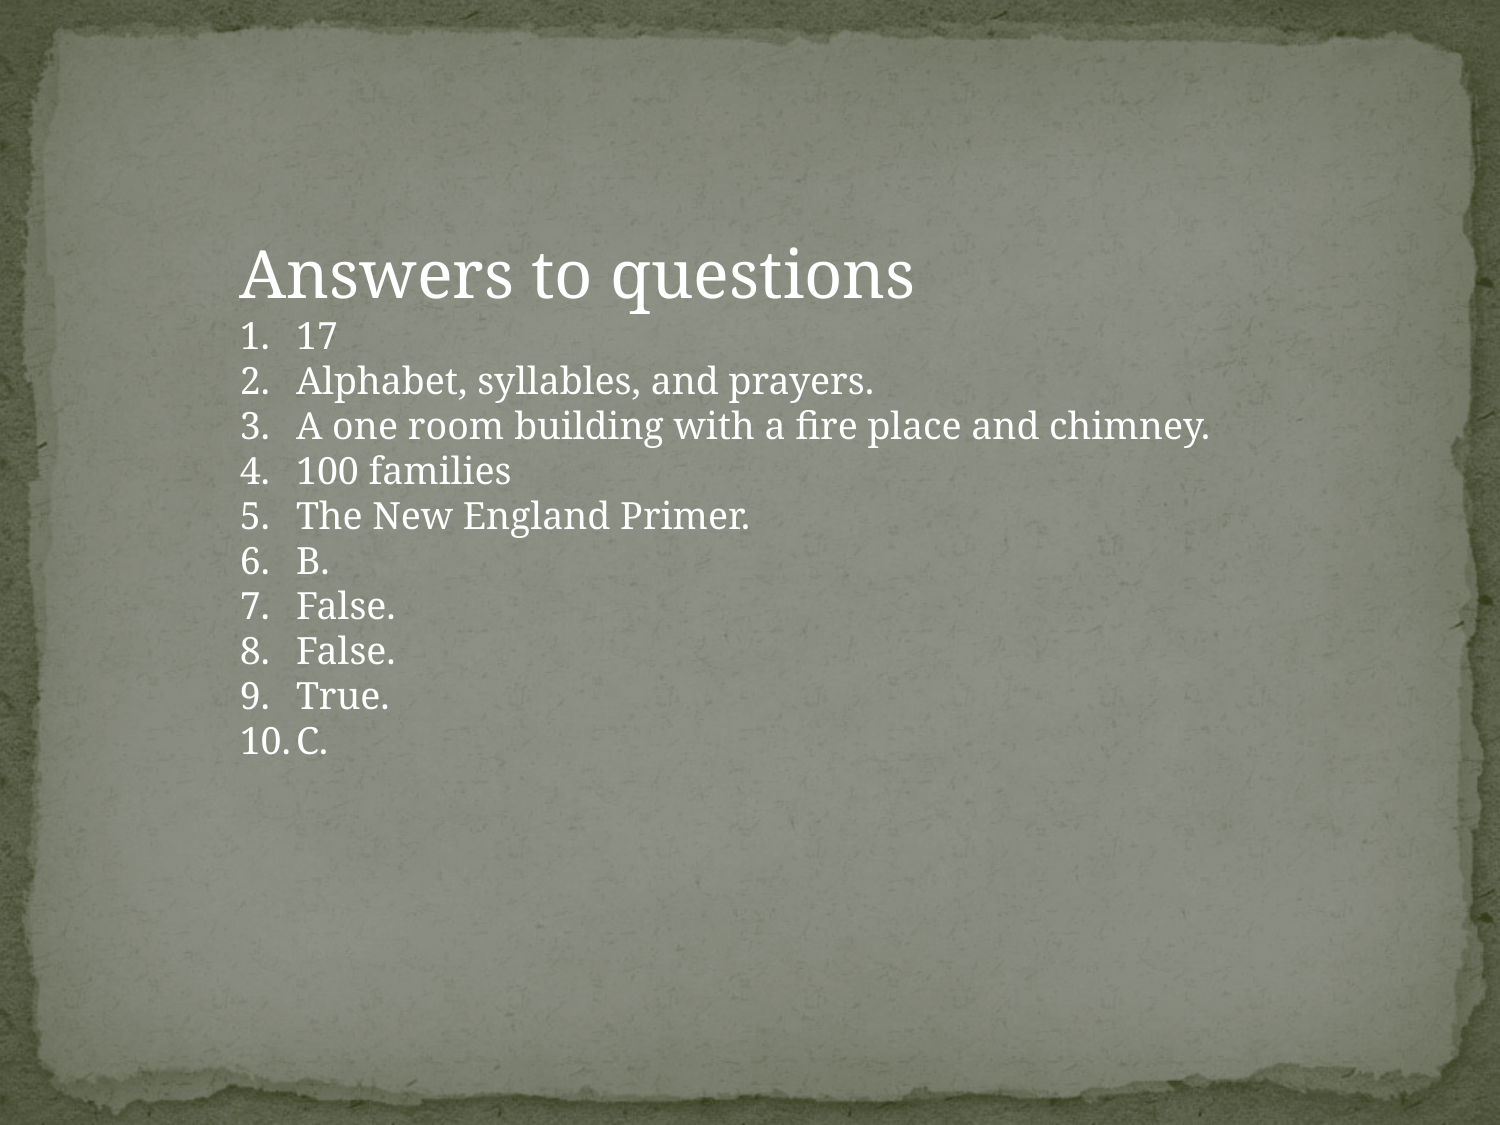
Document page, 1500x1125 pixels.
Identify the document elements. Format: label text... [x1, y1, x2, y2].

text_box Answers to questions 17 Alphabet, syllables, and prayers. A one room building with a fire place and chimney. 100 families The New England Primer. B. False. False. True. C. [225, 224, 1238, 815]
